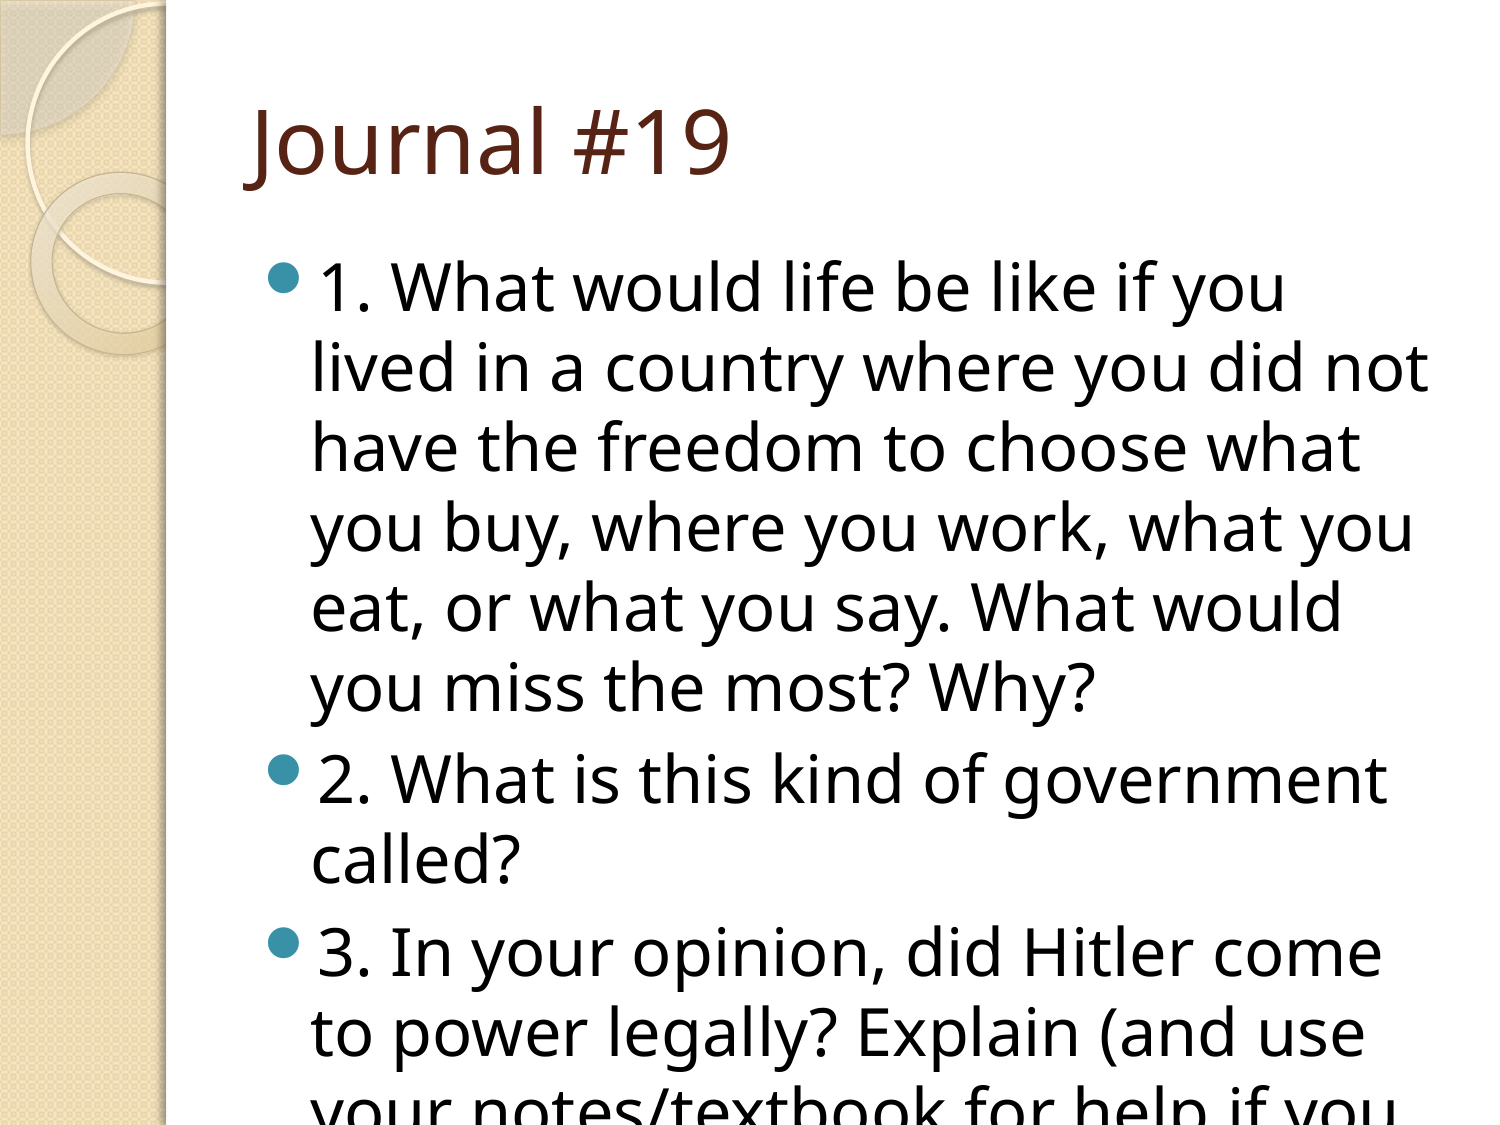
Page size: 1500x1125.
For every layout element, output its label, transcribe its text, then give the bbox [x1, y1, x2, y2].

list 1. What would life be like if you lived in a country where you did not have the freedom to choose what you buy, where you work, what you eat, or what you say. What would you miss the most? Why? 2. What is this kind of government called? 3. In your opinion, did Hitler come to power legally? Explain (and use your notes/textbook for help if you need it). [235, 237, 1466, 1025]
title Journal #19 [235, 45, 1466, 233]
